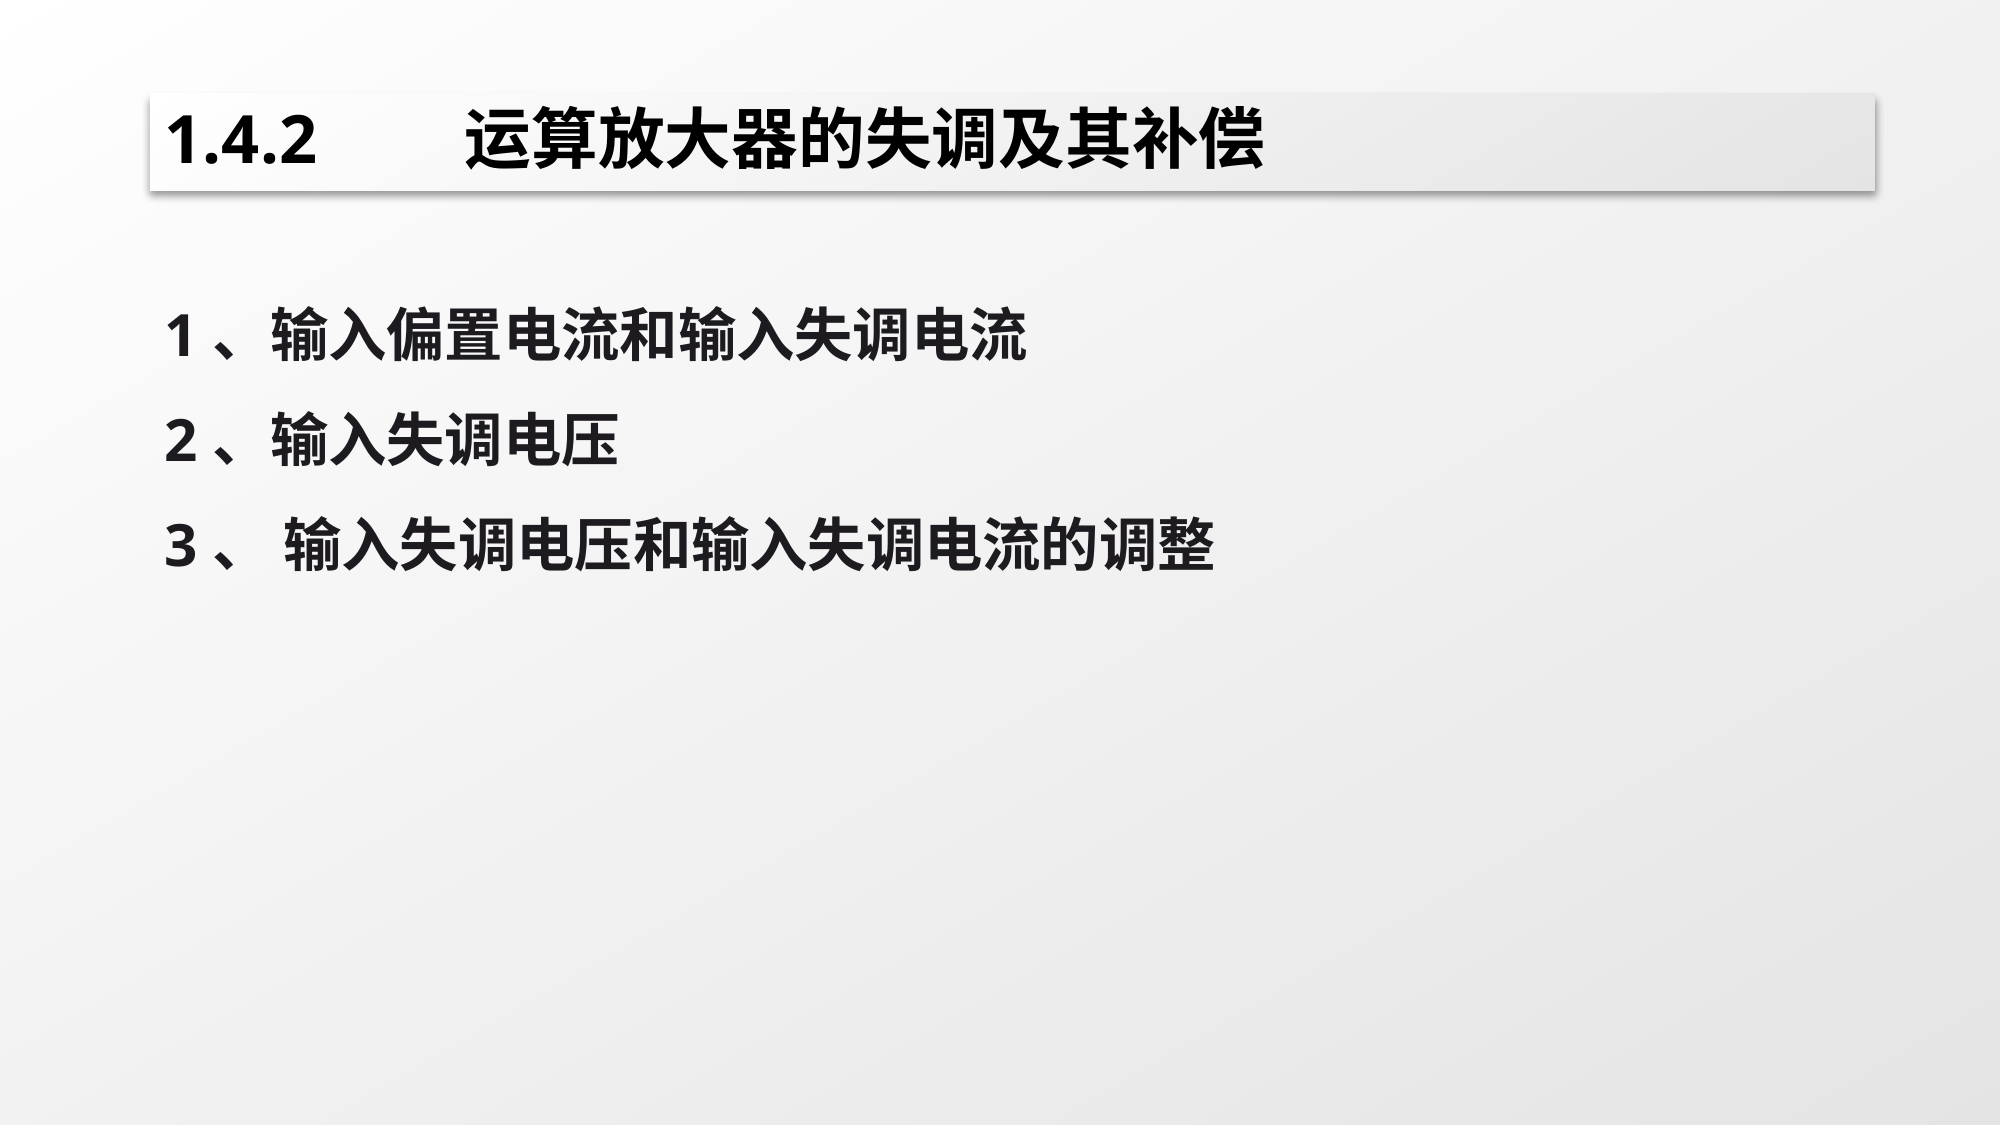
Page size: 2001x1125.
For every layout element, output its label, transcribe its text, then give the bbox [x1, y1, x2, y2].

title 1.4.2 运算放大器的失调及其补偿 [149, 93, 1875, 191]
list 1、输入偏置电流和输入失调电流 2、输入失调电压 3、 输入失调电压和输入失调电流的调整 [149, 255, 1875, 1078]
